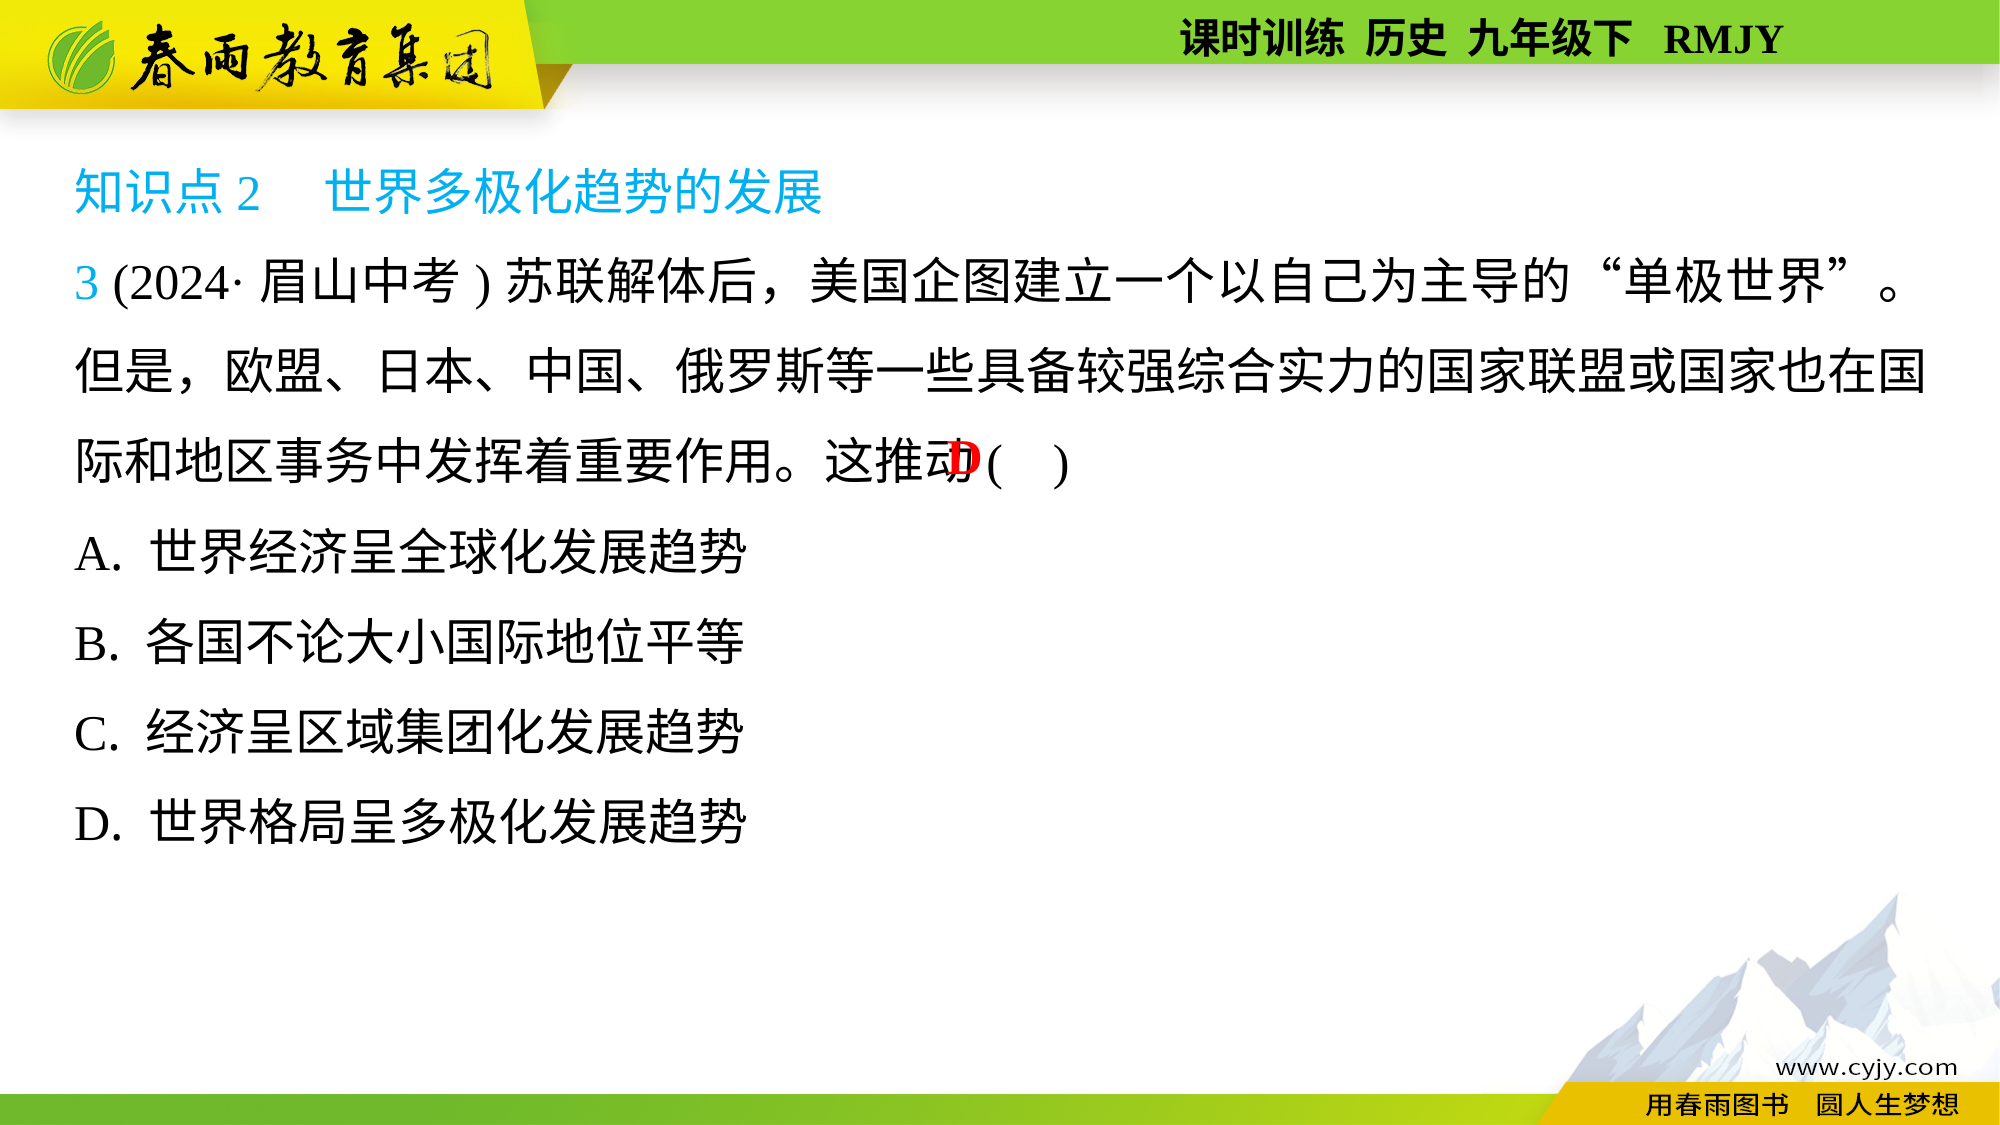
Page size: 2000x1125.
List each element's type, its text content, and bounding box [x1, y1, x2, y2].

picture [0, 0, 2000, 1125]
text_box D [931, 417, 998, 493]
list 知识点2 世界多极化趋势的发展 3 (2024·眉山中考)苏联解体后，美国企图建立一个以自己为主导的“单极世界”。但是，欧盟、日本、中国、俄罗斯等一些具备较强综合实力的国家联盟或国家也在国际和地区事务中发挥着重要作用。这推动( ) A. 世界经济呈全球化发展趋势 B. 各国不论大小国际地位平等 C. 经济呈区域集团化发展趋势 D. 世界格局呈多极化发展趋势 [59, 122, 1944, 865]
